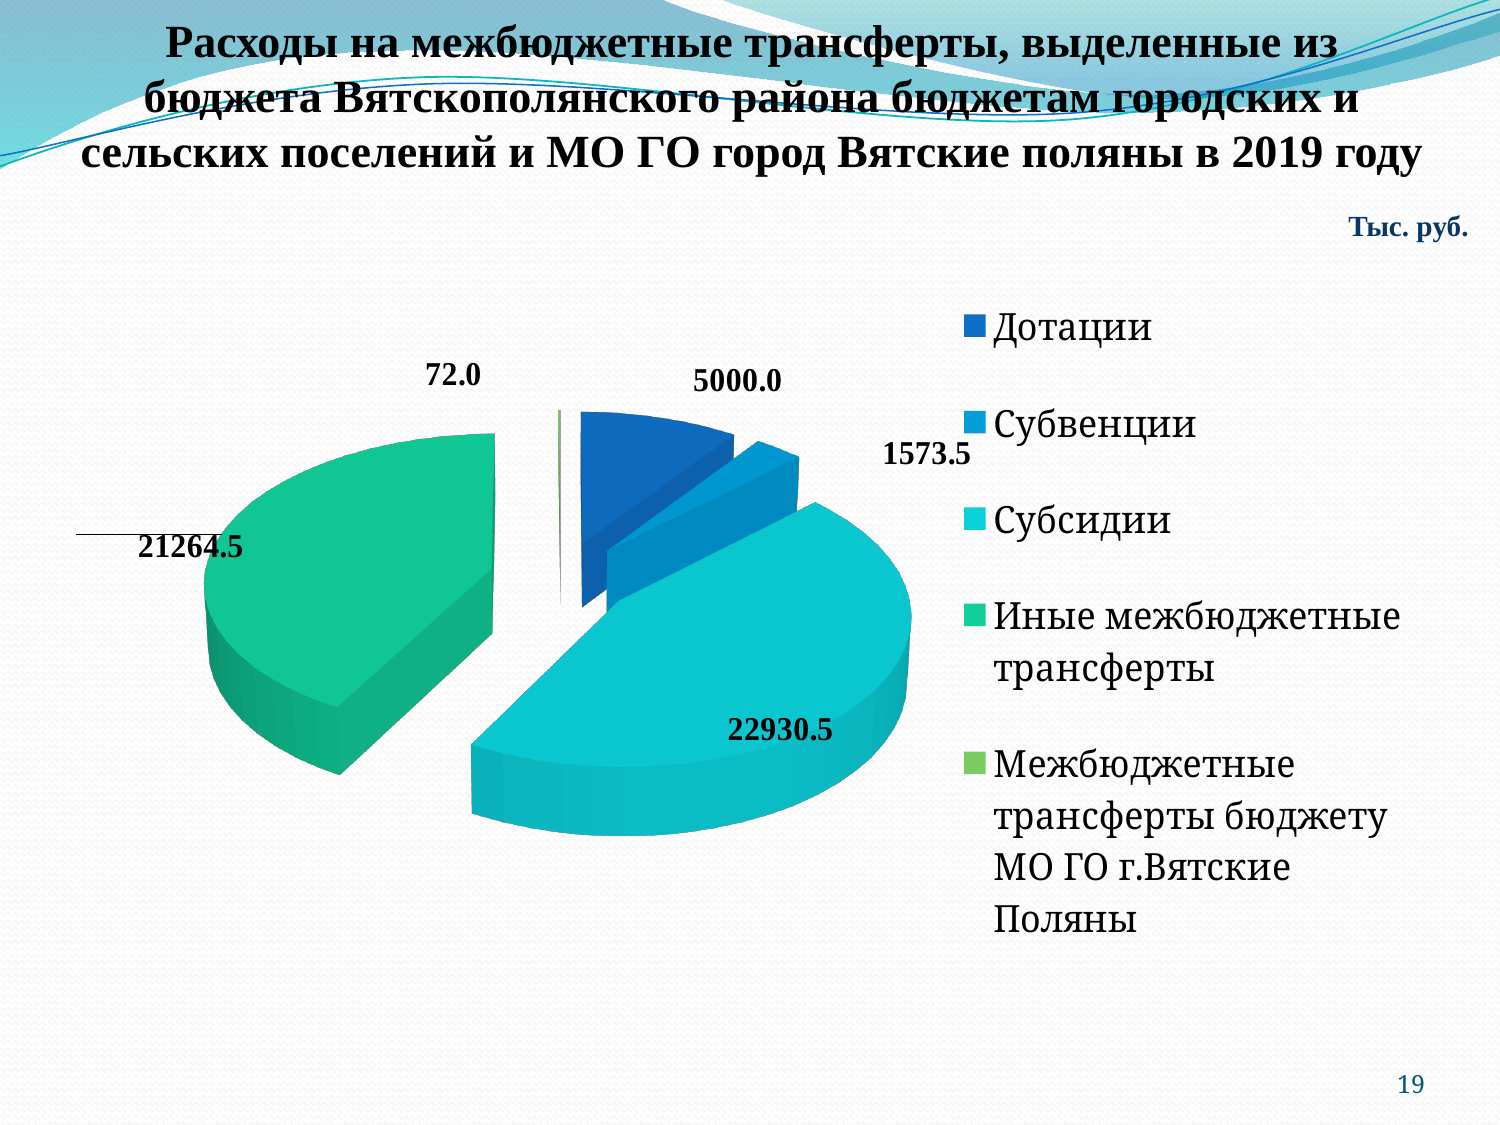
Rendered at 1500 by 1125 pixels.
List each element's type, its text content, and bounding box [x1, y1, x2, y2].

chart [76, 144, 1436, 1024]
text_box Тыс. руб. [1436, 144, 1500, 297]
slide_number 19 [1299, 1042, 1425, 1103]
title Расходы на межбюджетные трансферты, выделенные из бюджета Вятскополянского района бюджетам городских и сельских поселений и МО ГО город Вятские поляны в 2019 году [76, 0, 1427, 144]
